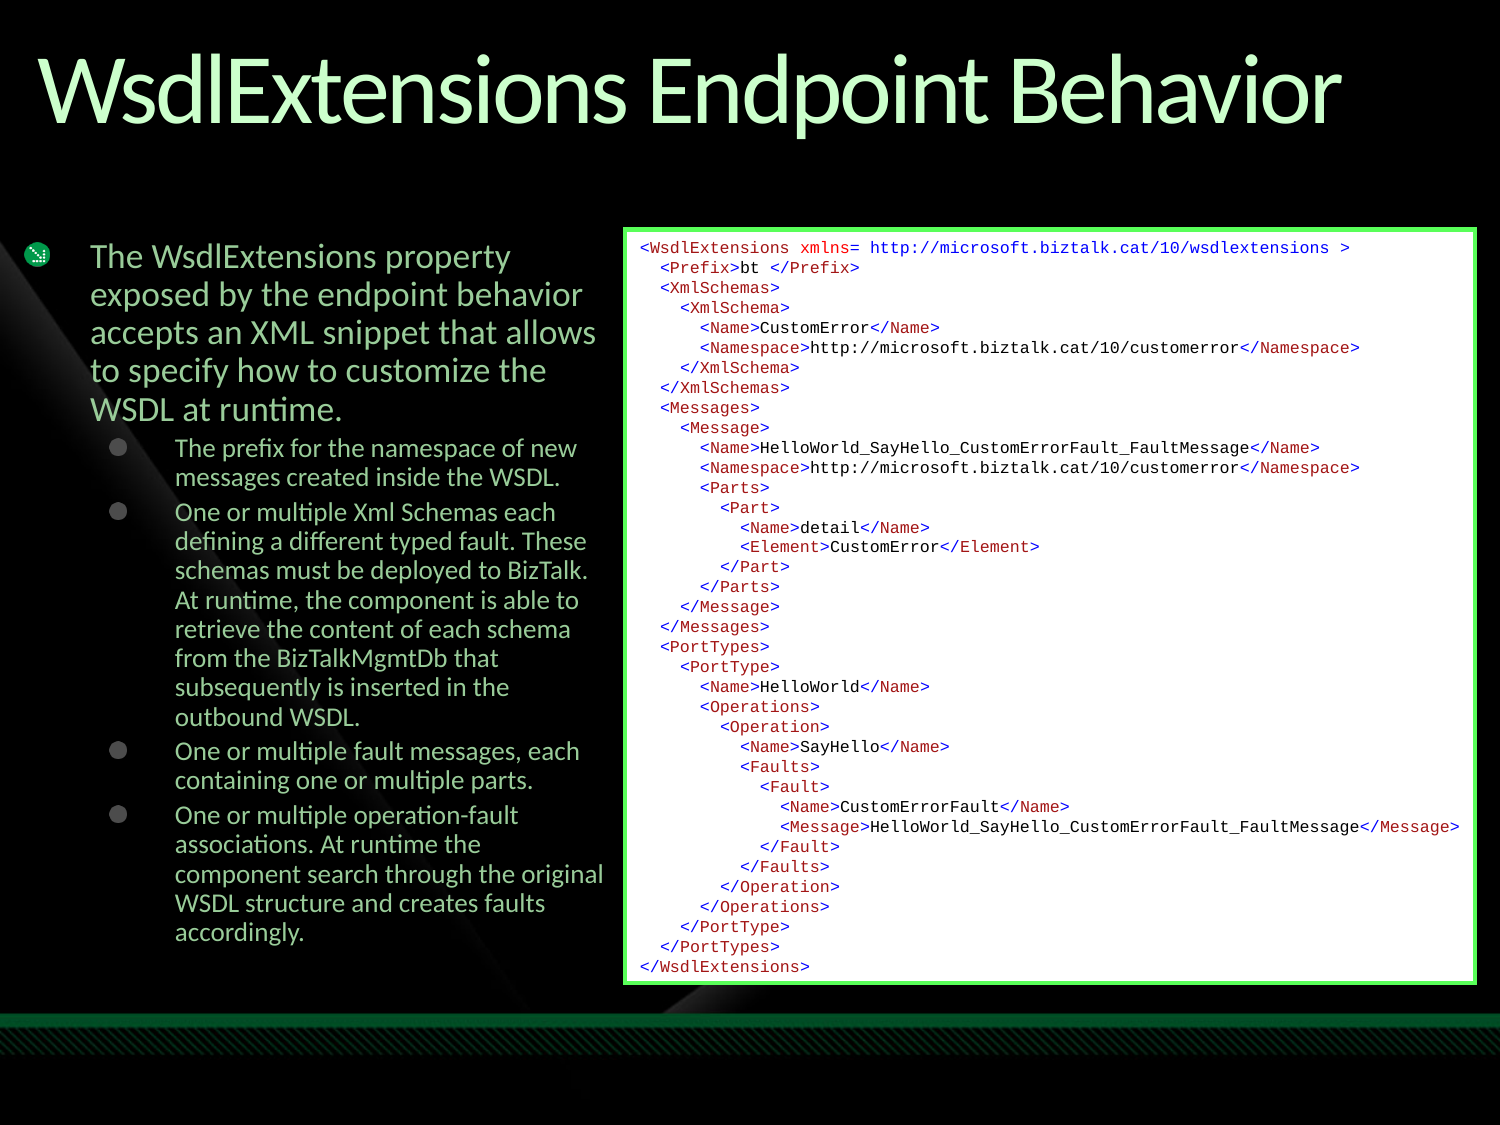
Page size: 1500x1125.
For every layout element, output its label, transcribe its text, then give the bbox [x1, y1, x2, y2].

picture [0, 0, 1500, 1125]
title WsdlExtensions Endpoint Behavior [37, 37, 1475, 256]
list The WsdlExtensions property exposed by the endpoint behavior accepts an XML snippet that allows to specify how to customize the WSDL at runtime. The prefix for the namespace of new messages created inside the WSDL. One or multiple Xml Schemas each defining a different typed fault. These schemas must be deployed to BizTalk. At runtime, the component is able to retrieve the content of each schema from the BizTalkMgmtDb that subsequently is inserted in the outbound WSDL. One or multiple fault messages, each containing one or multiple parts. One or multiple operation-fault associations. At runtime the component search through the original WSDL structure and creates faults accordingly. [24, 237, 613, 998]
text_box <WsdlExtensions xmlns="http://microsoft.biztalk.cat/10/wsdlextensions"> <Prefix>bts</Prefix> <XmlSchemas> <XmlSchema> <Name>CustomError</Name> <Namespace>http://microsoft.biztalk.cat/10/customerror</Namespace> </XmlSchema> </XmlSchemas> <Messages> <Message> <Name>HelloWorld_SayHello_CustomErrorFault_FaultMessage</Name> <Namespace>http://microsoft.biztalk.cat/10/customerror</Namespace> <Parts> <Part> <Name>detail</Name> <Element>CustomError</Element> </Part> </Parts> </Message> </Messages> <PortTypes> <PortType> <Name>HelloWorld</Name> <Operations> <Operation> <Name>SayHello</Name> <Faults> <Fault> <Name>CustomErrorFault</Name> <Message>HelloWorld_SayHello_CustomErrorFault_FaultMessage</Message> </Fault> </Faults> </Operation> </Operations> </PortType> </PortTypes> </WsdlExtensions> [624, 219, 1475, 993]
